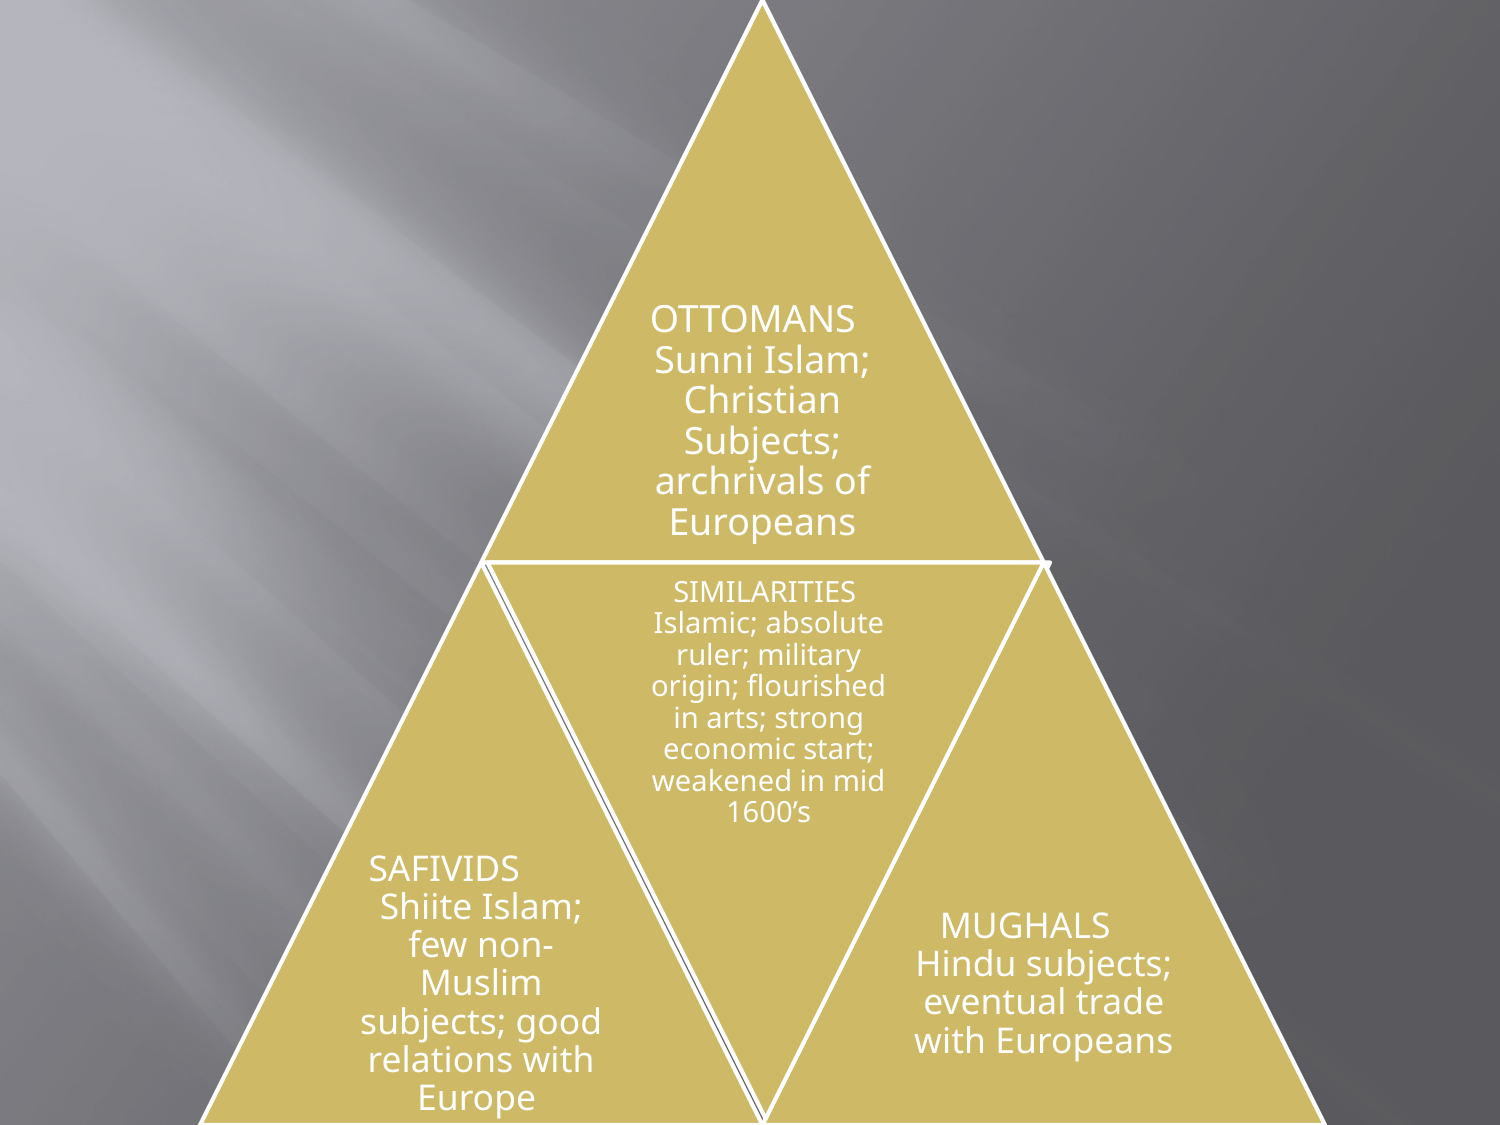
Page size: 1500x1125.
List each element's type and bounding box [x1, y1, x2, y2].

text_box [124, 0, 1401, 1125]
